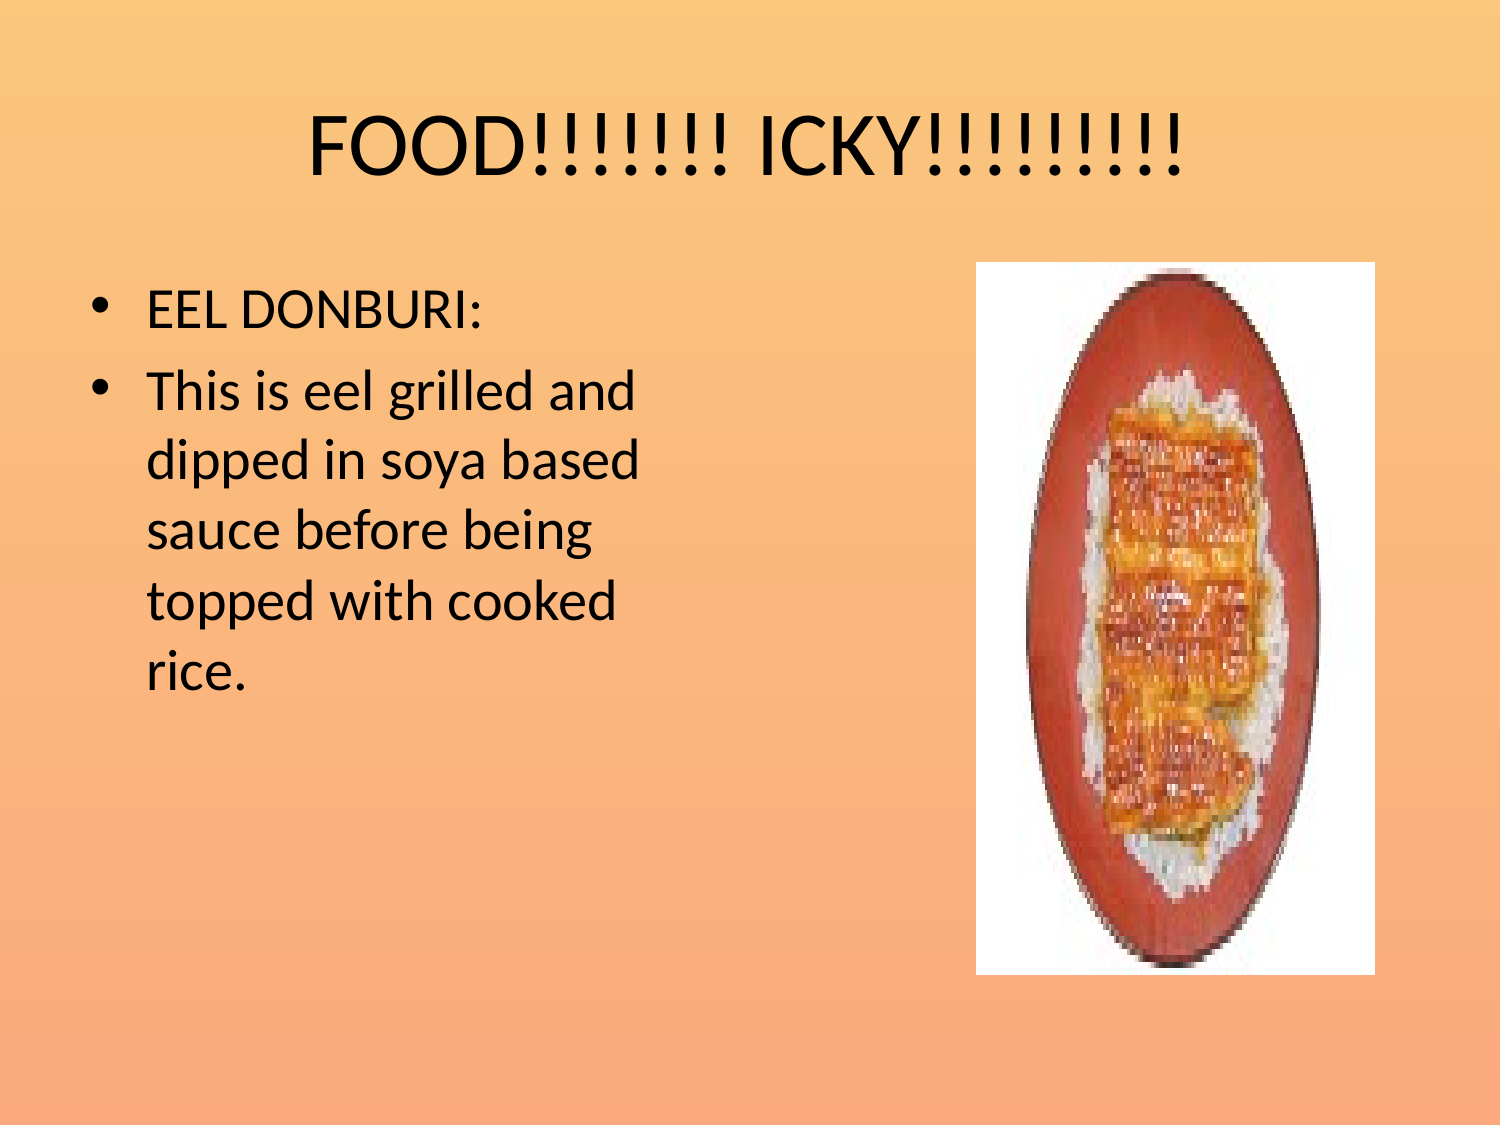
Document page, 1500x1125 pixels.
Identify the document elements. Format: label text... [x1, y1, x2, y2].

list EEL DONBURI: This is eel grilled and dipped in soya based sauce before being topped with cooked rice. [74, 262, 738, 1006]
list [976, 262, 1376, 976]
title FOOD!!!!!!! ICKY!!!!!!!!! [74, 44, 1426, 233]
